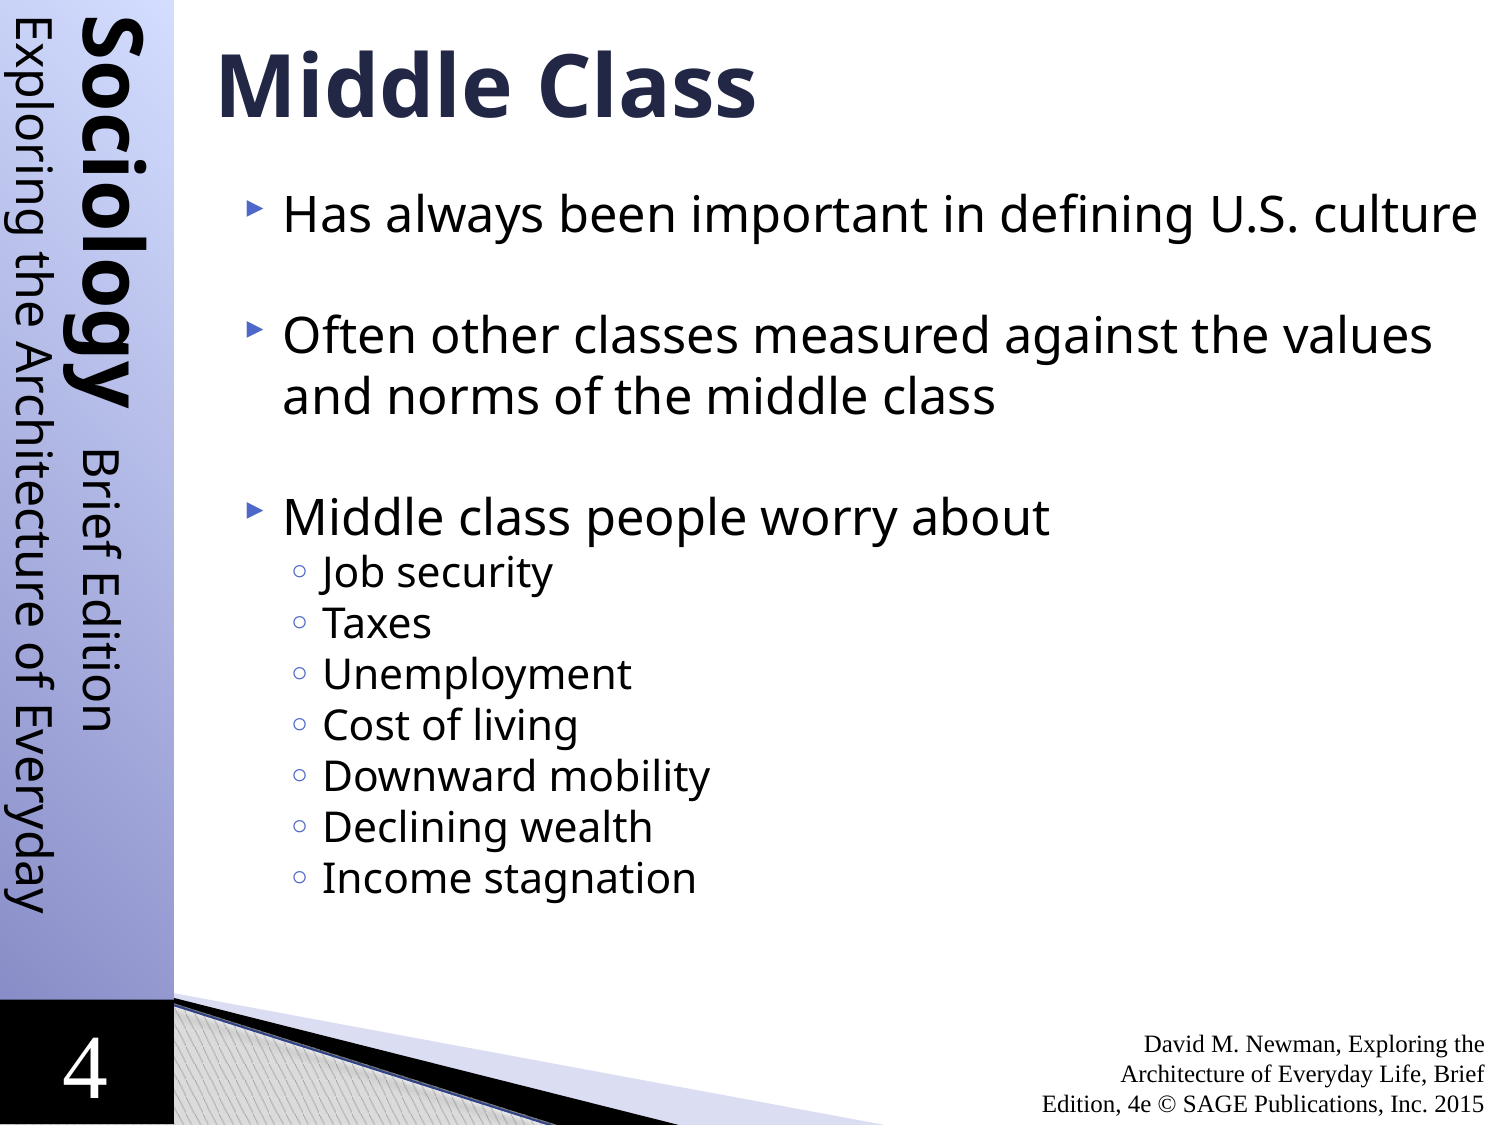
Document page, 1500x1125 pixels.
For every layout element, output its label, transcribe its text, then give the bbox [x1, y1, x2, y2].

picture [174, 1003, 558, 1125]
title Middle Class [200, 0, 1500, 150]
list Has always been important in defining U.S. culture Often other classes measured against the values and norms of the middle class Middle class people worry about Job security Taxes Unemployment Cost of living Downward mobility Declining wealth Income stagnation [212, 174, 1500, 963]
footer David M. Newman, Exploring the Architecture of Everyday Life, Brief Edition, 4e © SAGE Publications, Inc. 2015 [1025, 1065, 1500, 1125]
